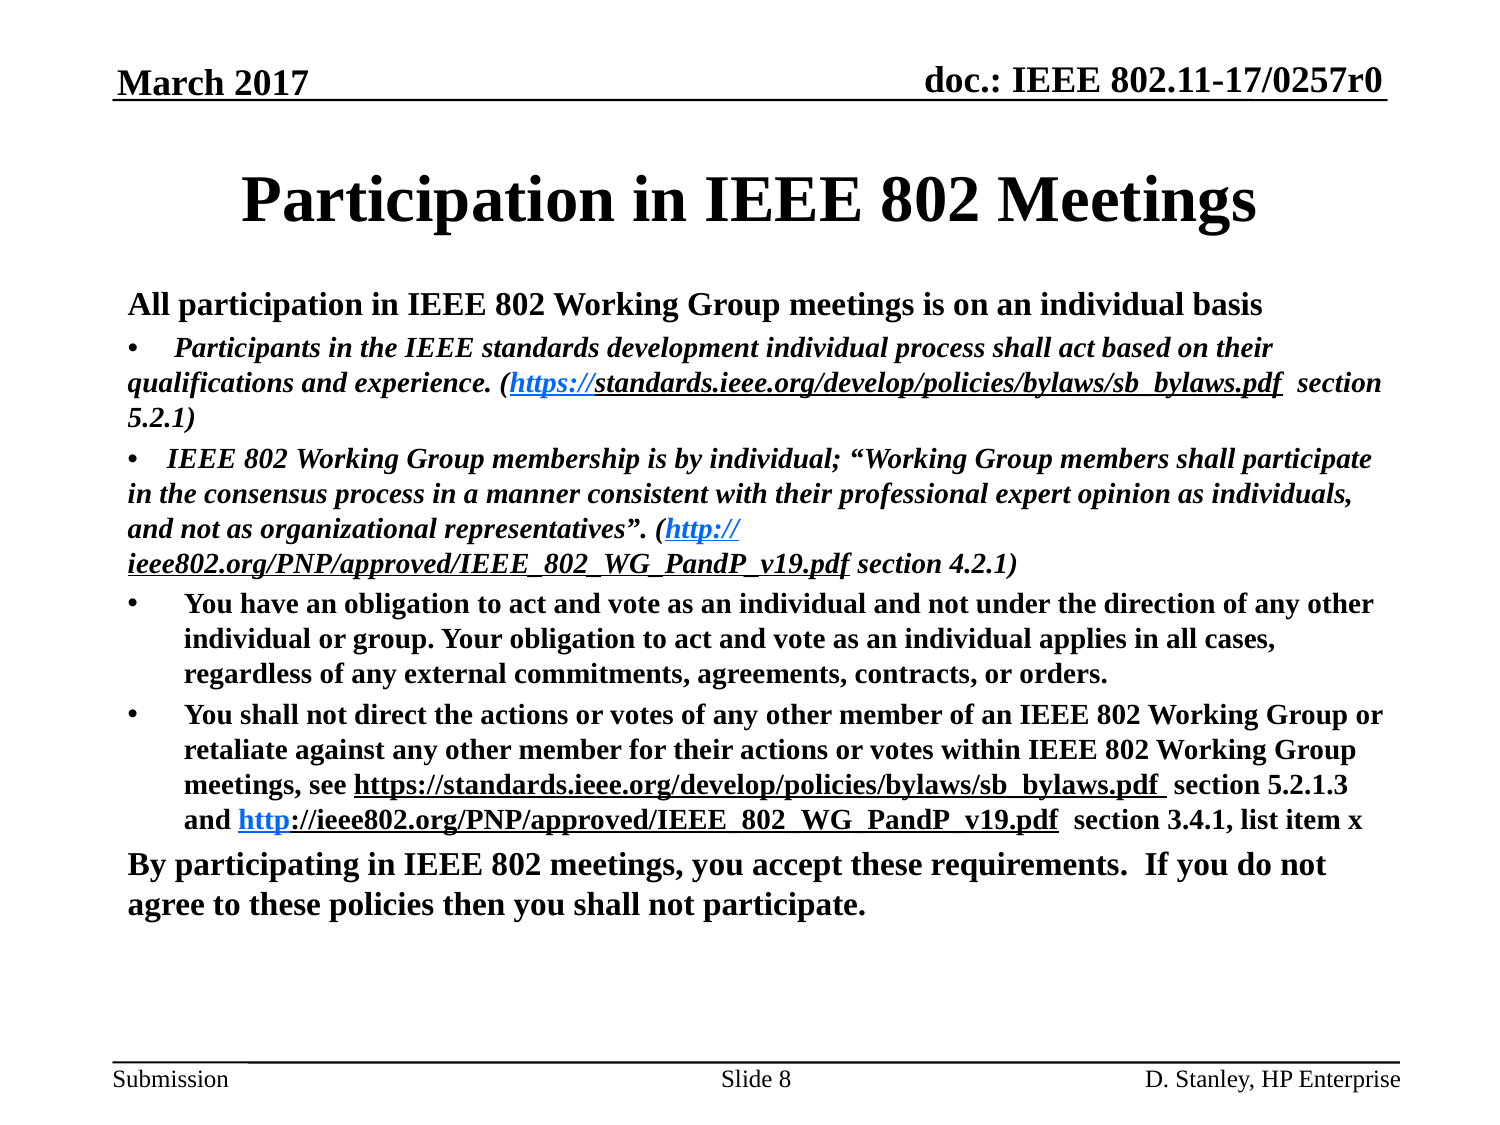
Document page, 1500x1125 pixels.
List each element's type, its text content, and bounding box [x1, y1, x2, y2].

list All participation in IEEE 802 Working Group meetings is on an individual basis • Participants in the IEEE standards development individual process shall act based on their qualifications and experience. (https://standards.ieee.org/develop/policies/bylaws/sb_bylaws.pdf section 5.2.1) • IEEE 802 Working Group membership is by individual; “Working Group members shall participate in the consensus process in a manner consistent with their professional expert opinion as individuals, and not as organizational representatives”. (http://ieee802.org/PNP/approved/IEEE_802_WG_PandP_v19.pdf section 4.2.1) You have an obligation to act and vote as an individual and not under the direction of any other individual or group. Your obligation to act and vote as an individual applies in all cases, regardless of any external commitments, agreements, contracts, or orders. You shall not direct the actions or votes of any other member of an IEEE 802 Working Group or retaliate against any other member for their actions or votes within IEEE 802 Working Group meetings, see https://standards.ieee.org/develop/policies/bylaws/sb_bylaws.pdf section 5.2.1.3 and http://ieee802.org/PNP/approved/IEEE_802_WG_PandP_v19.pdf section 3.4.1, list item x By participating in IEEE 802 meetings, you accept these requirements. If you do not agree to these policies then you shall not participate. [112, 274, 1401, 1013]
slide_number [116, 58, 507, 99]
title Participation in IEEE 802 Meetings [112, 99, 1388, 274]
slide_number Slide 8 [712, 1061, 800, 1093]
footer D. Stanley, HP Enterprise [1007, 1061, 1402, 1093]
